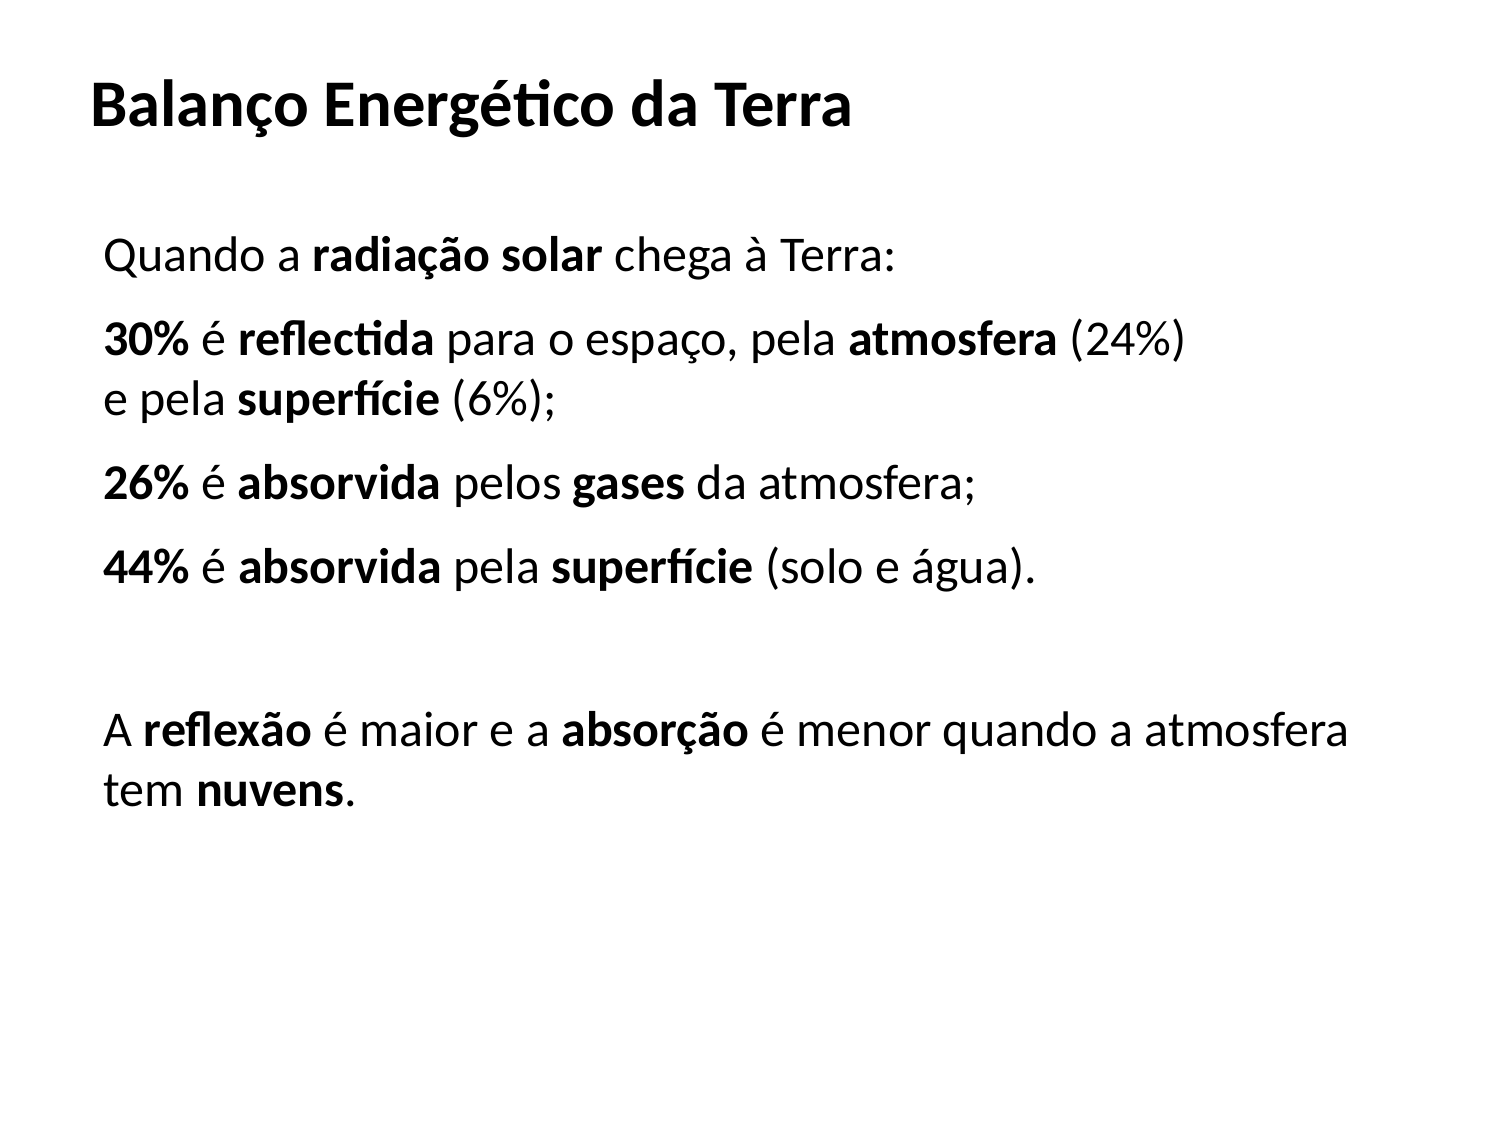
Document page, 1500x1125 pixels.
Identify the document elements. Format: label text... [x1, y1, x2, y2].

text_box Quando a radiação solar chega à Terra: 30% é reflectida para o espaço, pela atmosfera (24%) e pela superfície (6%); 26% é absorvida pelos gases da atmosfera; 44% é absorvida pela superfície (solo e água). A reflexão é maior e a absorção é menor quando a atmosfera tem nuvens. [88, 206, 1447, 1005]
text_box Balanço Energético da Terra [74, 45, 1425, 207]
